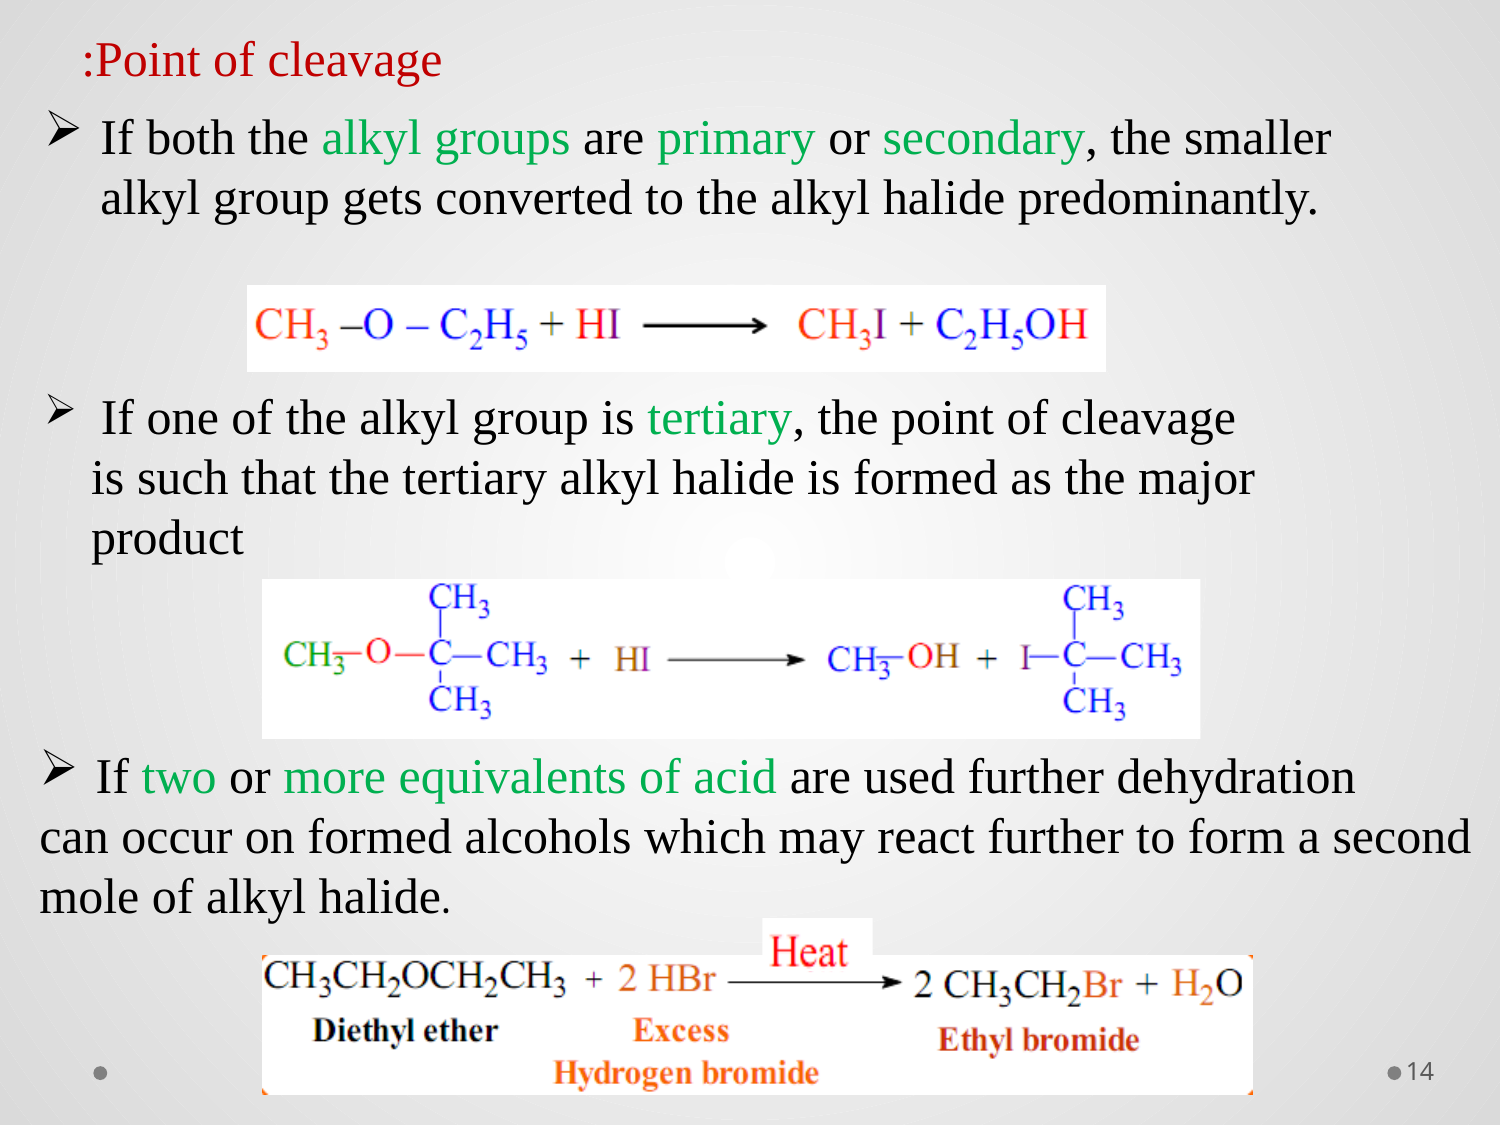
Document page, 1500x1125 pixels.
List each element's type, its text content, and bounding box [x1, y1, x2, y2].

text_box If both the alkyl groups are primary or secondary, the smaller alkyl group gets converted to the alkyl halide predominantly. [29, 97, 1353, 232]
picture [247, 285, 1106, 372]
slide_number 14 [1401, 1042, 1494, 1103]
text_box Point of cleavage: [66, 19, 458, 94]
text_box If two or more equivalents of acid are used further dehydration can occur on formed alcohols which may react further to form a second mole of alkyl halide. [24, 736, 1500, 932]
text_box If one of the alkyl group is tertiary, the point of cleavage is such that the tertiary alkyl halide is formed as the major product [29, 377, 1282, 573]
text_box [261, 895, 1253, 1095]
picture [261, 578, 1201, 739]
